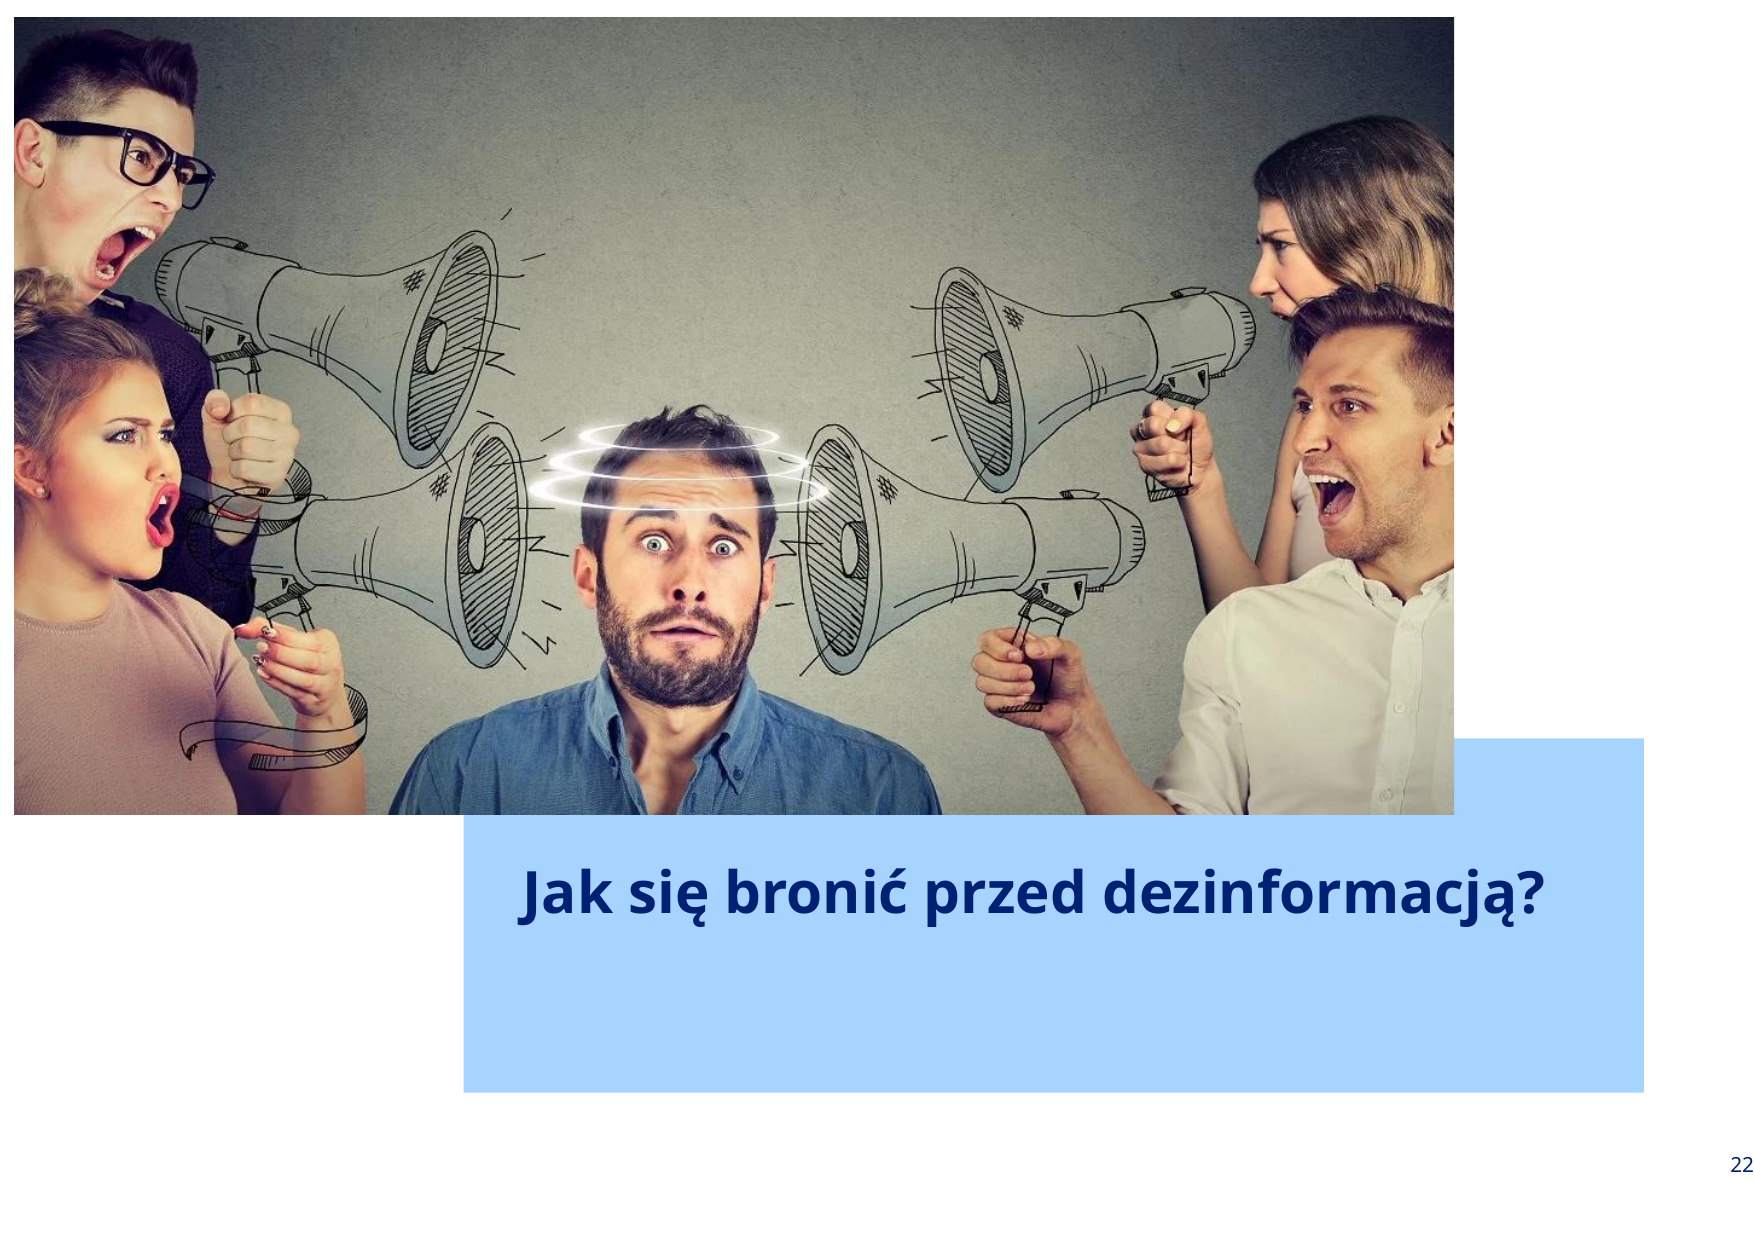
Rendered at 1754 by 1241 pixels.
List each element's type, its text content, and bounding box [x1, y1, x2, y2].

slide_number 22 [1576, 1151, 1754, 1181]
picture [1, 17, 1455, 815]
title Jak się bronić przed dezinformacją? [522, 852, 1586, 1069]
